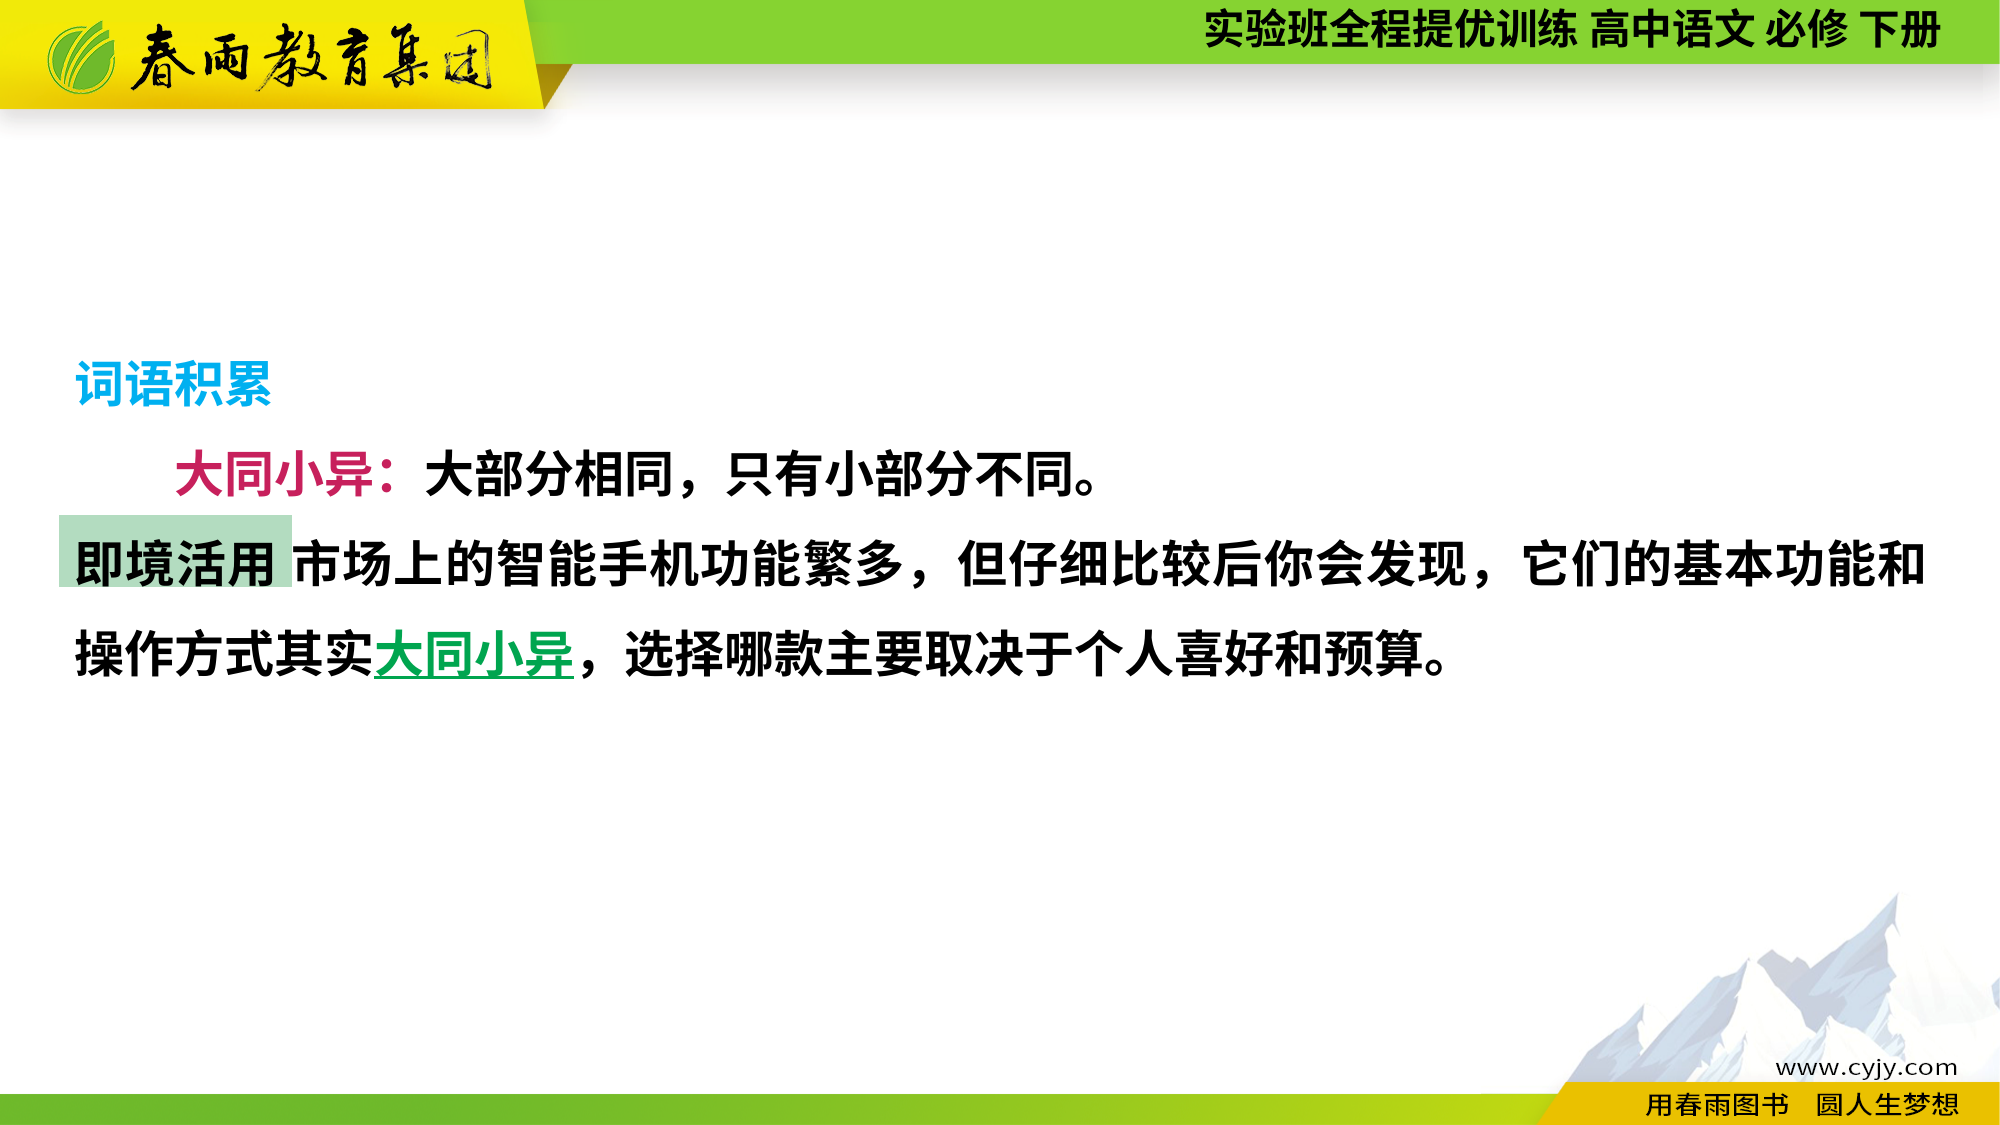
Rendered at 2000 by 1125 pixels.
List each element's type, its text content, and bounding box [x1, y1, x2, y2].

picture [0, 0, 2000, 1125]
list 词语积累 大同小异：大部分相同，只有小部分不同。 即境活用 市场上的智能手机功能繁多，但仔细比较后你会发现，它们的基本功能和操作方式其实大同小异，选择哪款主要取决于个人喜好和预算。 [59, 314, 1944, 682]
